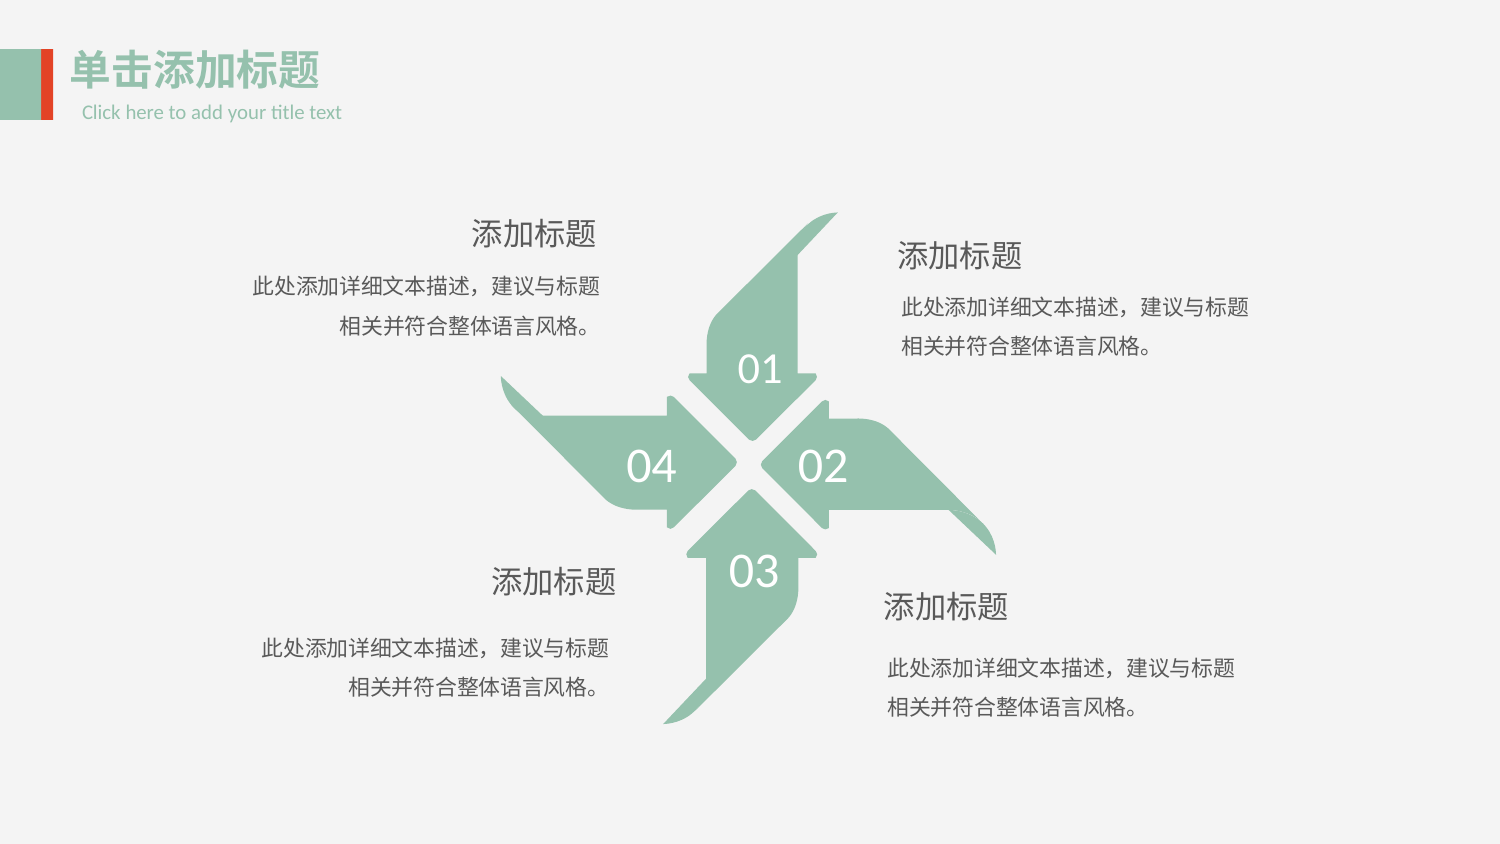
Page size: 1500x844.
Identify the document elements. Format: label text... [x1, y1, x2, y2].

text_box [497, 330, 738, 530]
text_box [616, 488, 818, 726]
text_box Click here to add your title text [67, 91, 358, 131]
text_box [760, 399, 997, 600]
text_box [241, 532, 632, 721]
text_box 单击添加标题 [55, 36, 336, 102]
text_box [868, 558, 1256, 741]
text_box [229, 185, 616, 360]
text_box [882, 207, 1270, 380]
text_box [687, 208, 883, 442]
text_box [0, 49, 54, 120]
